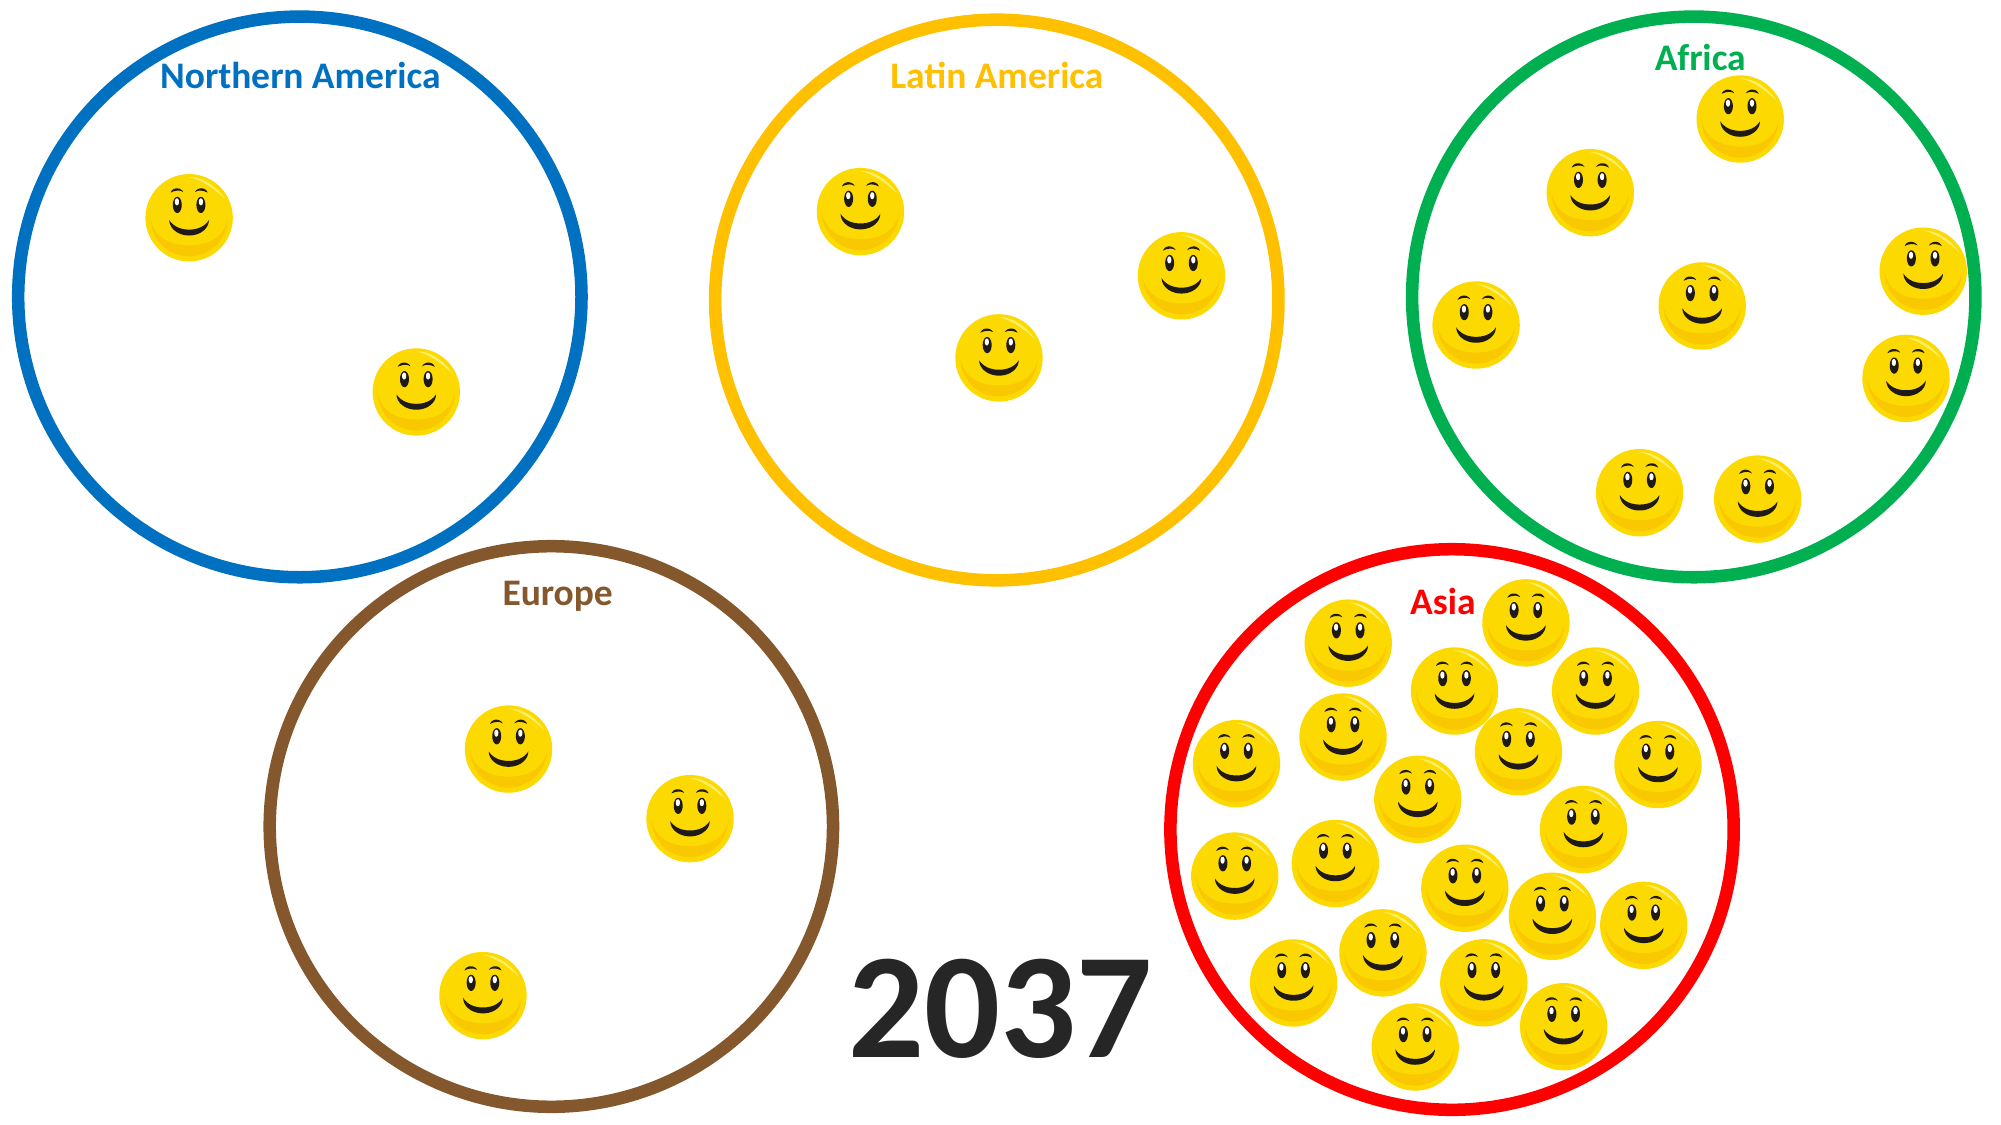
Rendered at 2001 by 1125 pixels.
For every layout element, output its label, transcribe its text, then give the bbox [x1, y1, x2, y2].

text_box [268, 545, 835, 1108]
text_box [1169, 548, 1735, 1111]
picture [145, 174, 233, 262]
picture [1696, 75, 1784, 163]
picture [1595, 448, 1684, 537]
picture [1713, 455, 1802, 543]
picture [1339, 579, 1702, 1091]
picture [1137, 232, 1226, 320]
text_box Africa [1640, 25, 1788, 86]
picture [1600, 881, 1688, 970]
text_box Latin America [875, 43, 1122, 104]
picture [1546, 148, 1634, 237]
text_box 2037 [820, 900, 1181, 1095]
text_box [714, 46, 1280, 582]
picture [372, 348, 460, 436]
picture [1304, 599, 1392, 687]
picture [1862, 334, 1950, 423]
text_box [17, 61, 583, 579]
picture [439, 951, 527, 1040]
picture [816, 167, 905, 256]
text_box Europe [488, 560, 647, 621]
picture [955, 314, 1043, 402]
text_box Asia [1395, 569, 1493, 630]
picture [646, 774, 734, 863]
picture [1879, 227, 1967, 315]
picture [1190, 832, 1279, 920]
picture [1658, 262, 1746, 350]
text_box [1411, 15, 1977, 579]
picture [1249, 939, 1338, 1027]
text_box Northern America [145, 43, 497, 104]
picture [464, 705, 553, 793]
text_box [178, 15, 422, 43]
picture [1432, 281, 1520, 369]
text_box [881, 18, 1112, 43]
picture [1192, 719, 1281, 808]
picture [1291, 693, 1462, 908]
